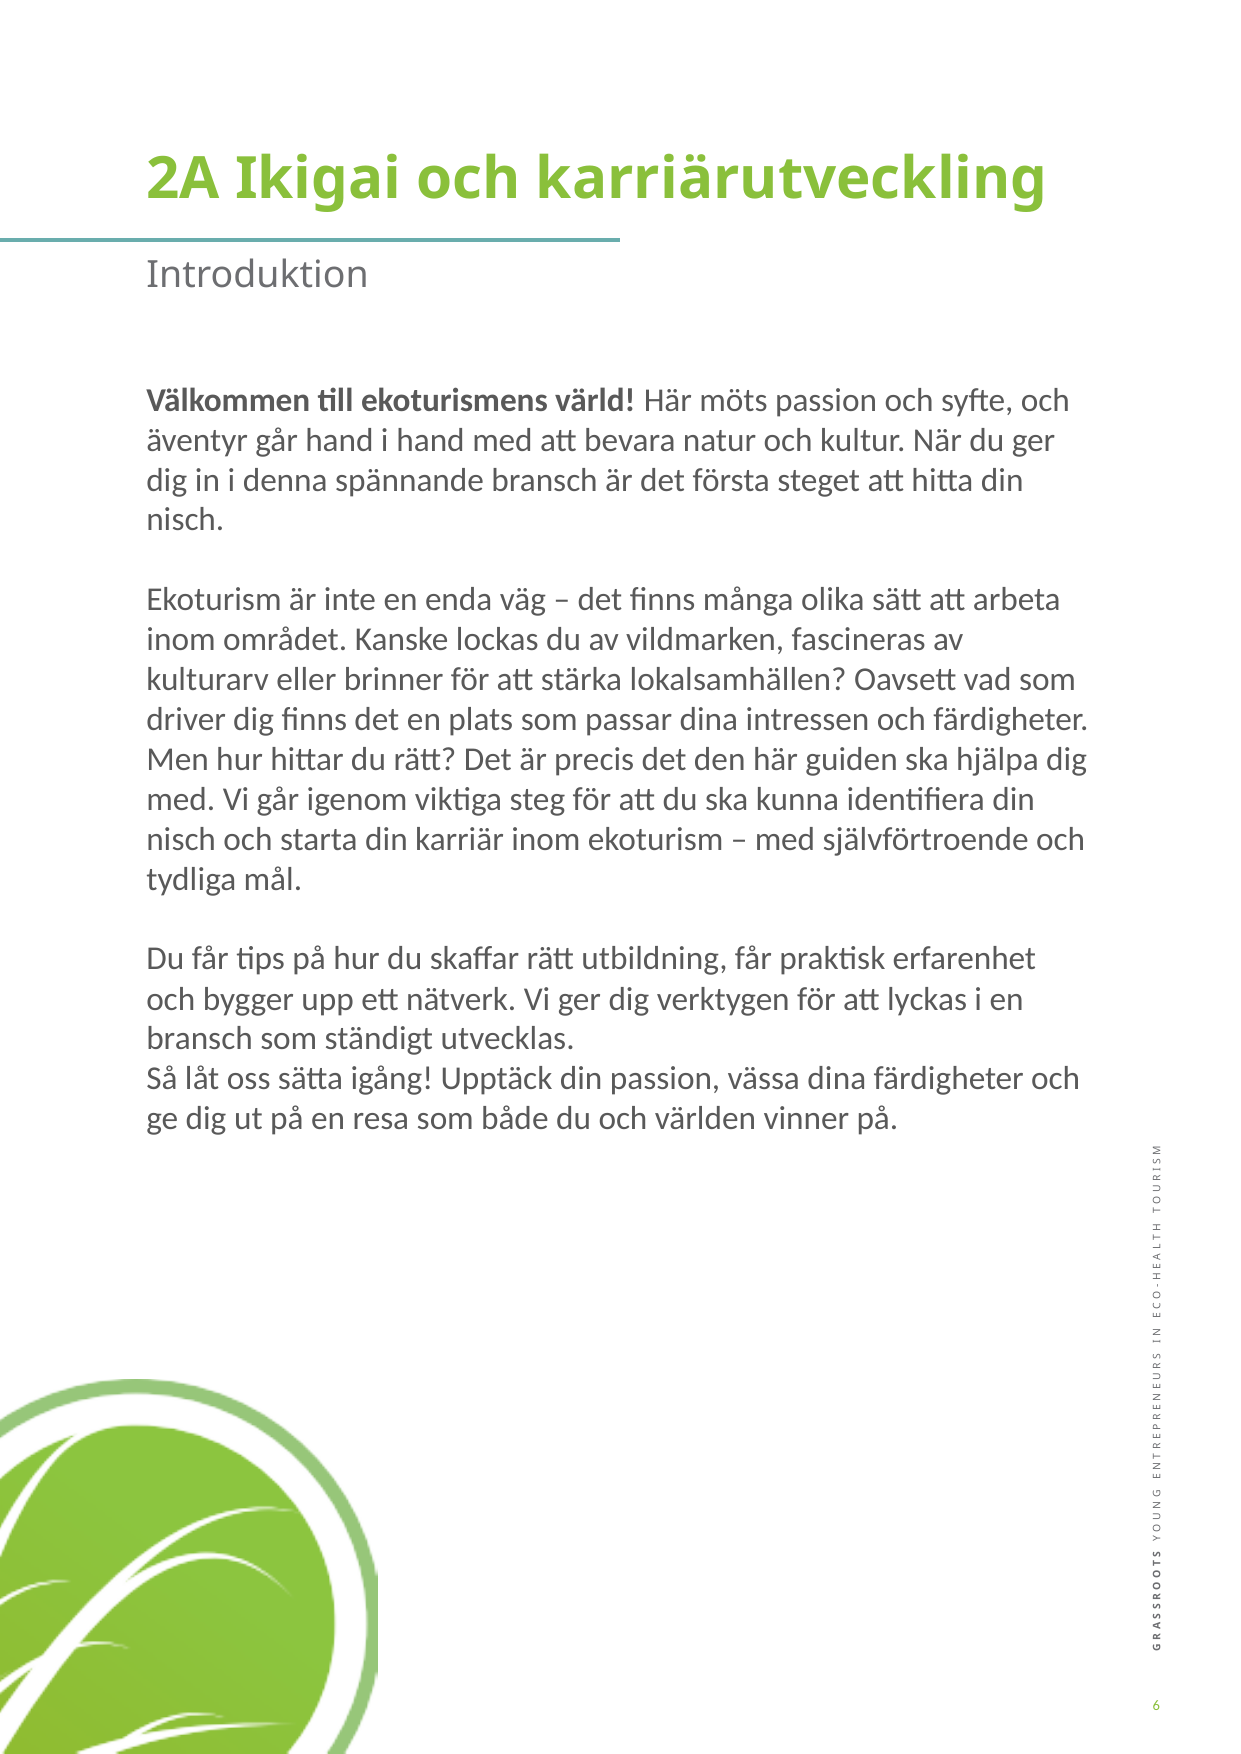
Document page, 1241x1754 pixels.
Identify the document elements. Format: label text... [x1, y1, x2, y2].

slide_number 6 [1125, 1666, 1187, 1743]
list Introduktion [131, 242, 1109, 371]
list Välkommen till ekoturismens värld! Här möts passion och syfte, och äventyr går hand i hand med att bevara natur och kultur. När du ger dig in i denna spännande bransch är det första steget att hitta din nisch. Ekoturism är inte en enda väg – det finns många olika sätt att arbeta inom området. Kanske lockas du av vildmarken, fascineras av kulturarv eller brinner för att stärka lokalsamhällen? Oavsett vad som driver dig finns det en plats som passar dina intressen och färdigheter. Men hur hittar du rätt? Det är precis det den här guiden ska hjälpa dig med. Vi går igenom viktiga steg för att du ska kunna identifiera din nisch och starta din karriär inom ekoturism – med självförtroende och tydliga mål. Du får tips på hur du skaffar rätt utbildning, får praktisk erfarenhet och bygger upp ett nätverk. Vi ger dig verktygen för att lyckas i en bransch som ständigt utvecklas. Så låt oss sätta igång! Upptäck din passion, vässa dina färdigheter och ge dig ut på en resa som både du och världen vinner på. [131, 371, 1109, 1585]
list 2A Ikigai och karriärutveckling [131, 132, 1109, 242]
